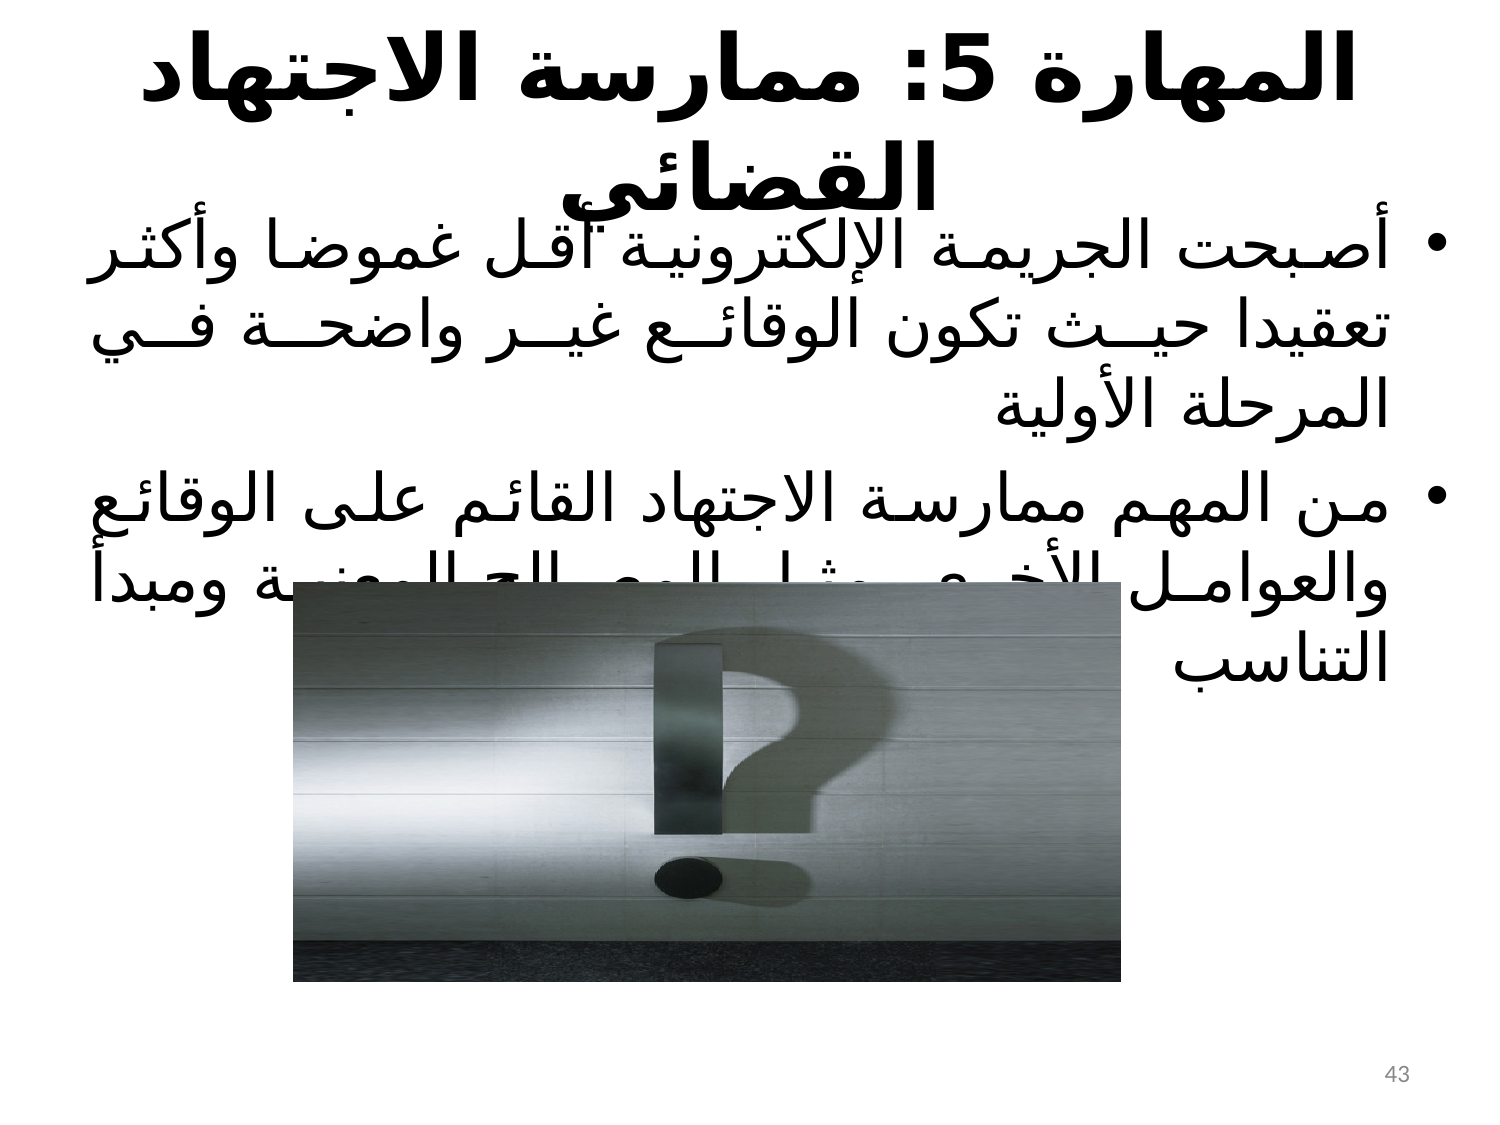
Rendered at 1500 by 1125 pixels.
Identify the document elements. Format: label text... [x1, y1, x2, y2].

picture [292, 582, 1121, 982]
title المهارة 5: ممارسة الاجتهاد القضائي [75, 24, 1425, 213]
text_box أصبحت الجريمة الإلكترونية أقل غموضا وأكثر تعقيدا حيث تكون الوقائع غير واضحة في المرحلة الأولية من المهم ممارسة الاجتهاد القائم على الوقائع والعوامل الأخرى، مثل المصالح المعنية ومبدأ التناسب [75, 193, 1464, 1070]
slide_number 43 [1074, 1042, 1425, 1103]
